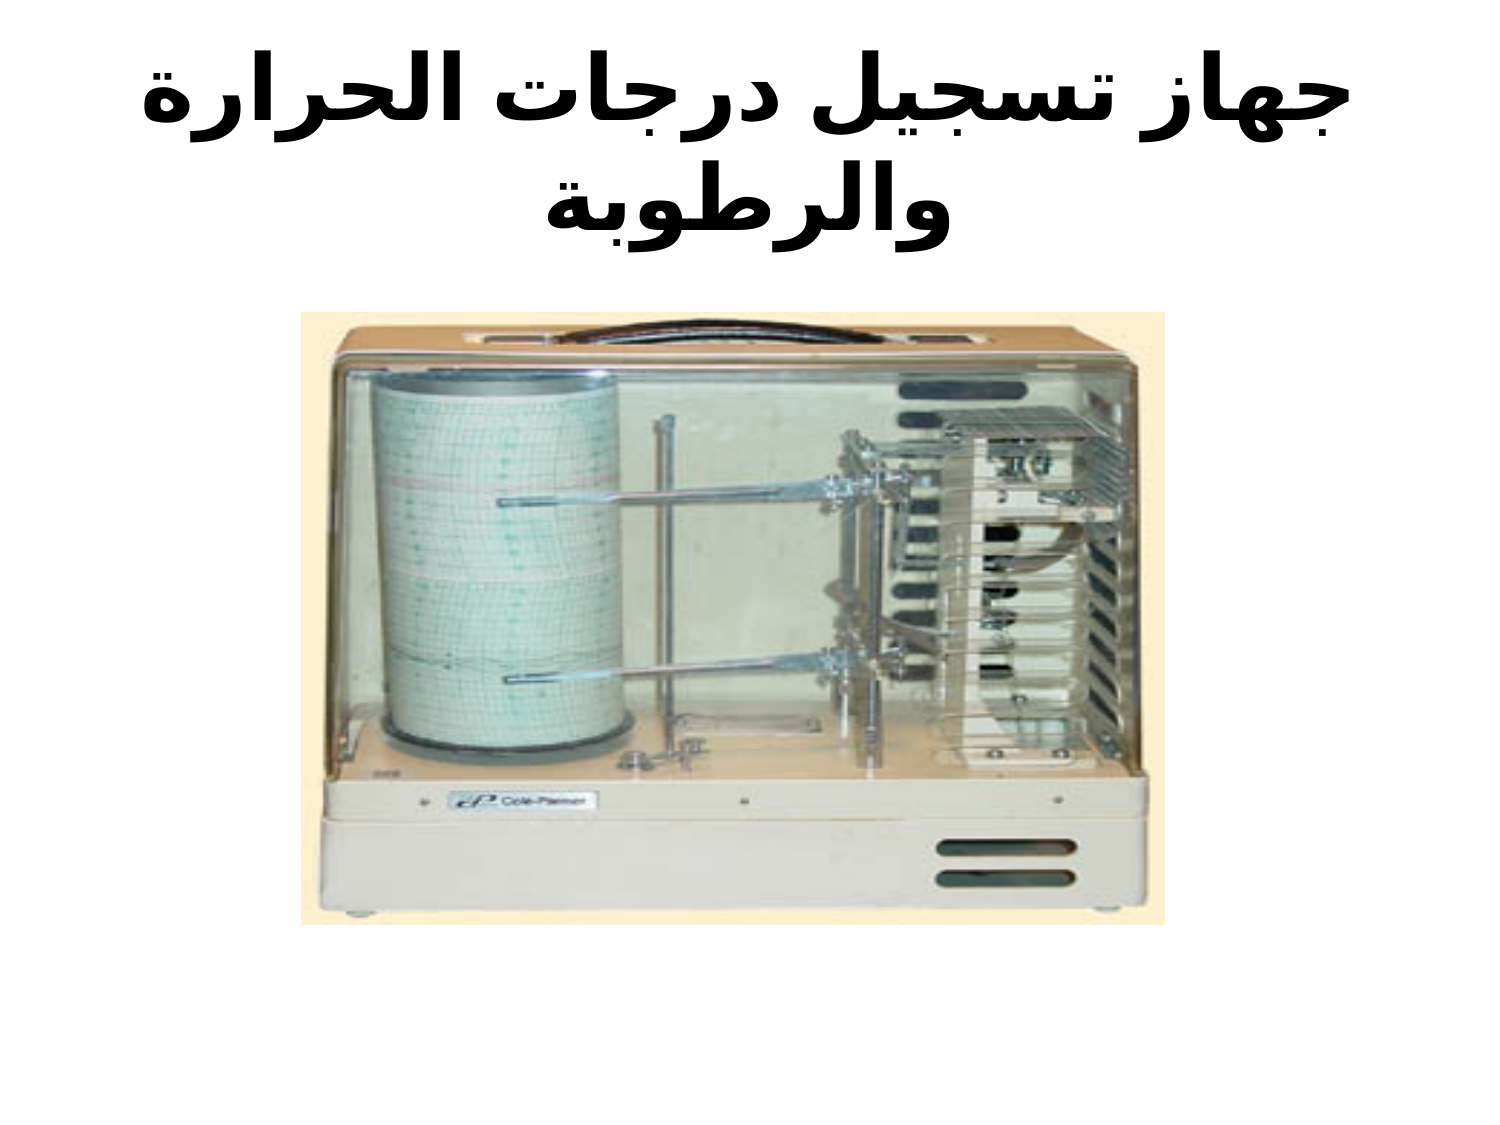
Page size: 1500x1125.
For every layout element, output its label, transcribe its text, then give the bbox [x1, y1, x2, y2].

picture [301, 312, 1165, 926]
title جهاز تسجيل درجات الحرارة والرطوبة [75, 45, 1425, 233]
